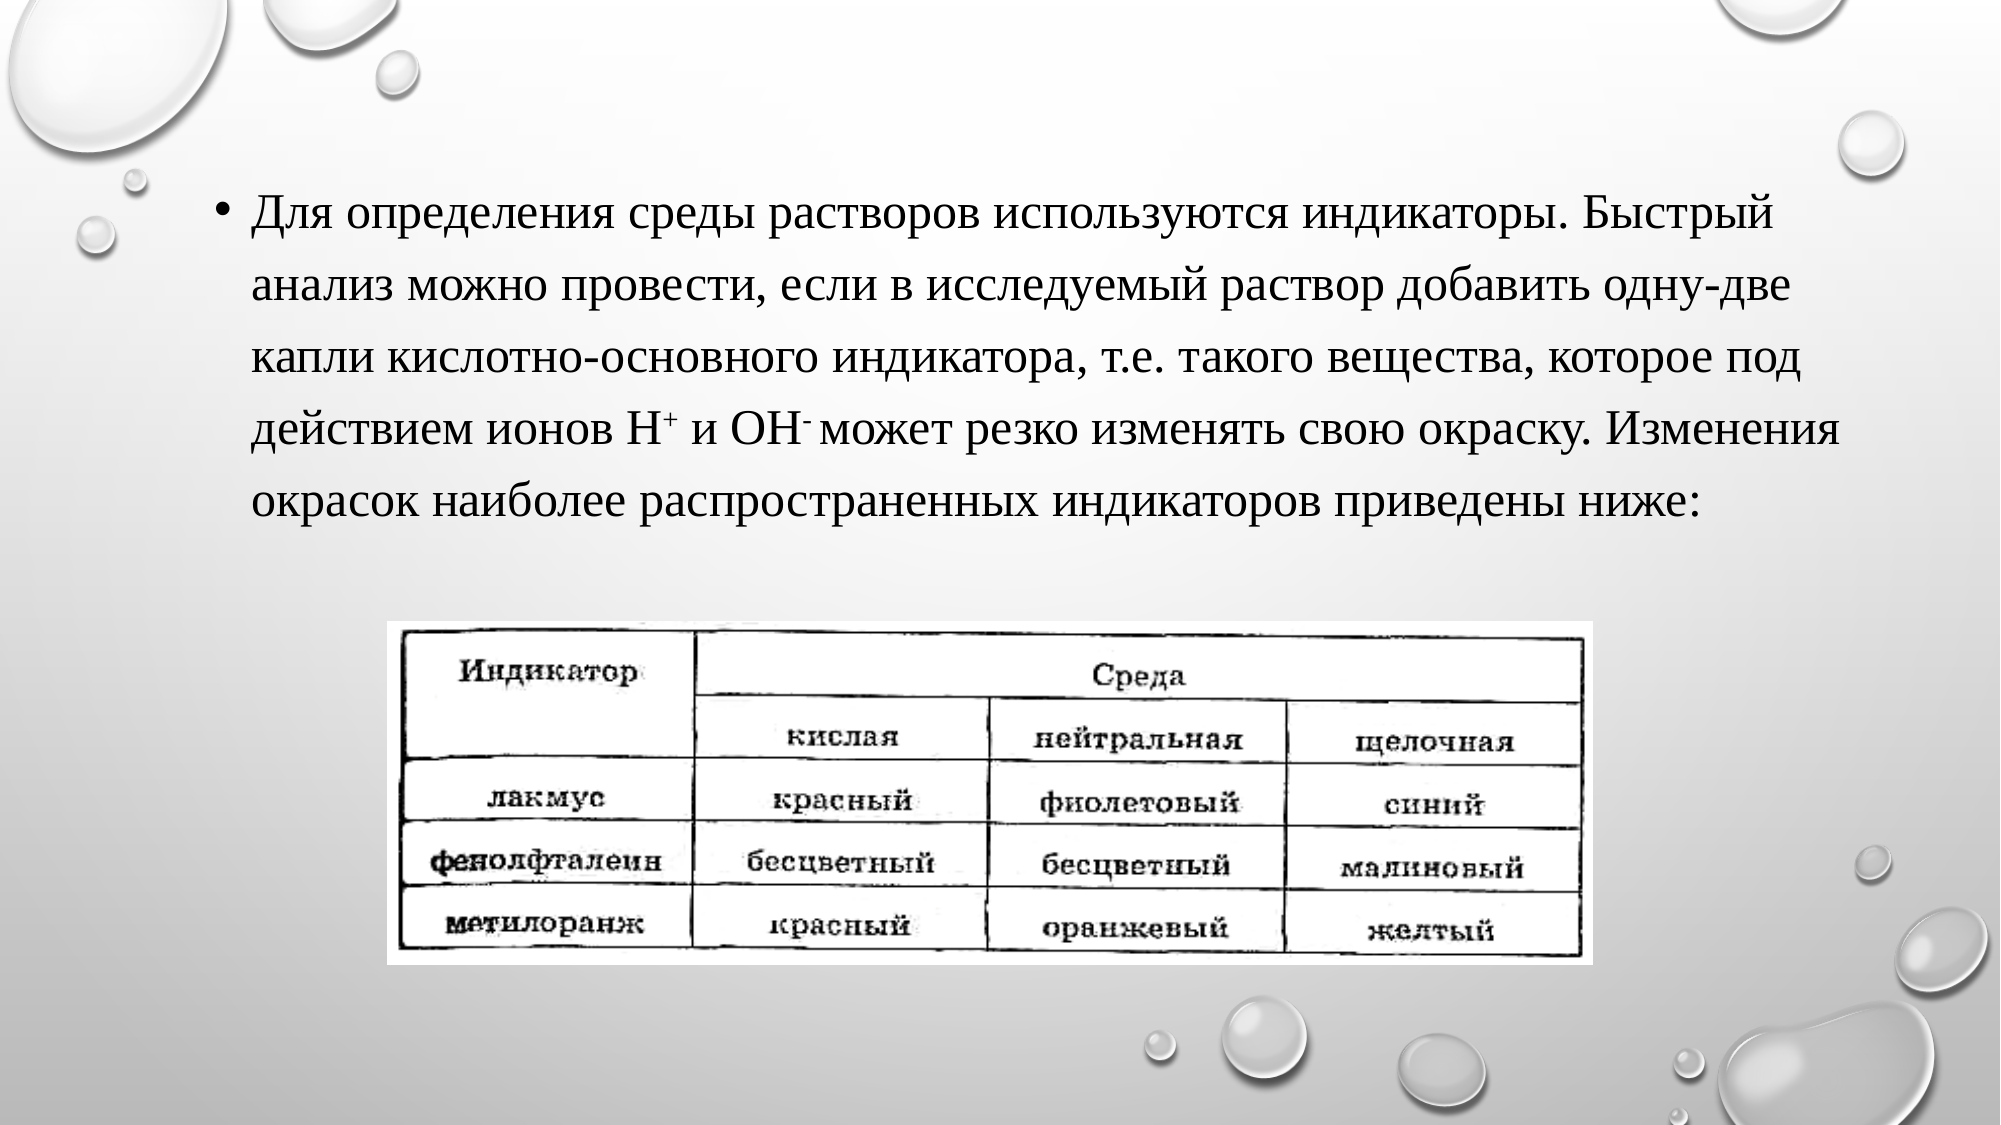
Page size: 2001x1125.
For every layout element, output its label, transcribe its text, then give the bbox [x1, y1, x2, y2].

list Для определения среды растворов используются индикаторы. Быстрый анализ можно провести, если в исследуемый раствор добавить одну-две капли кислотно-основного индикатора, т.е. такого вещества, которое под действием ионов Н+ и ОН- может резко изменять свою окраску. Изменения окрасок наиболее распространенных индикаторов приведены ниже: [199, 158, 1900, 721]
picture [0, 0, 2000, 1125]
